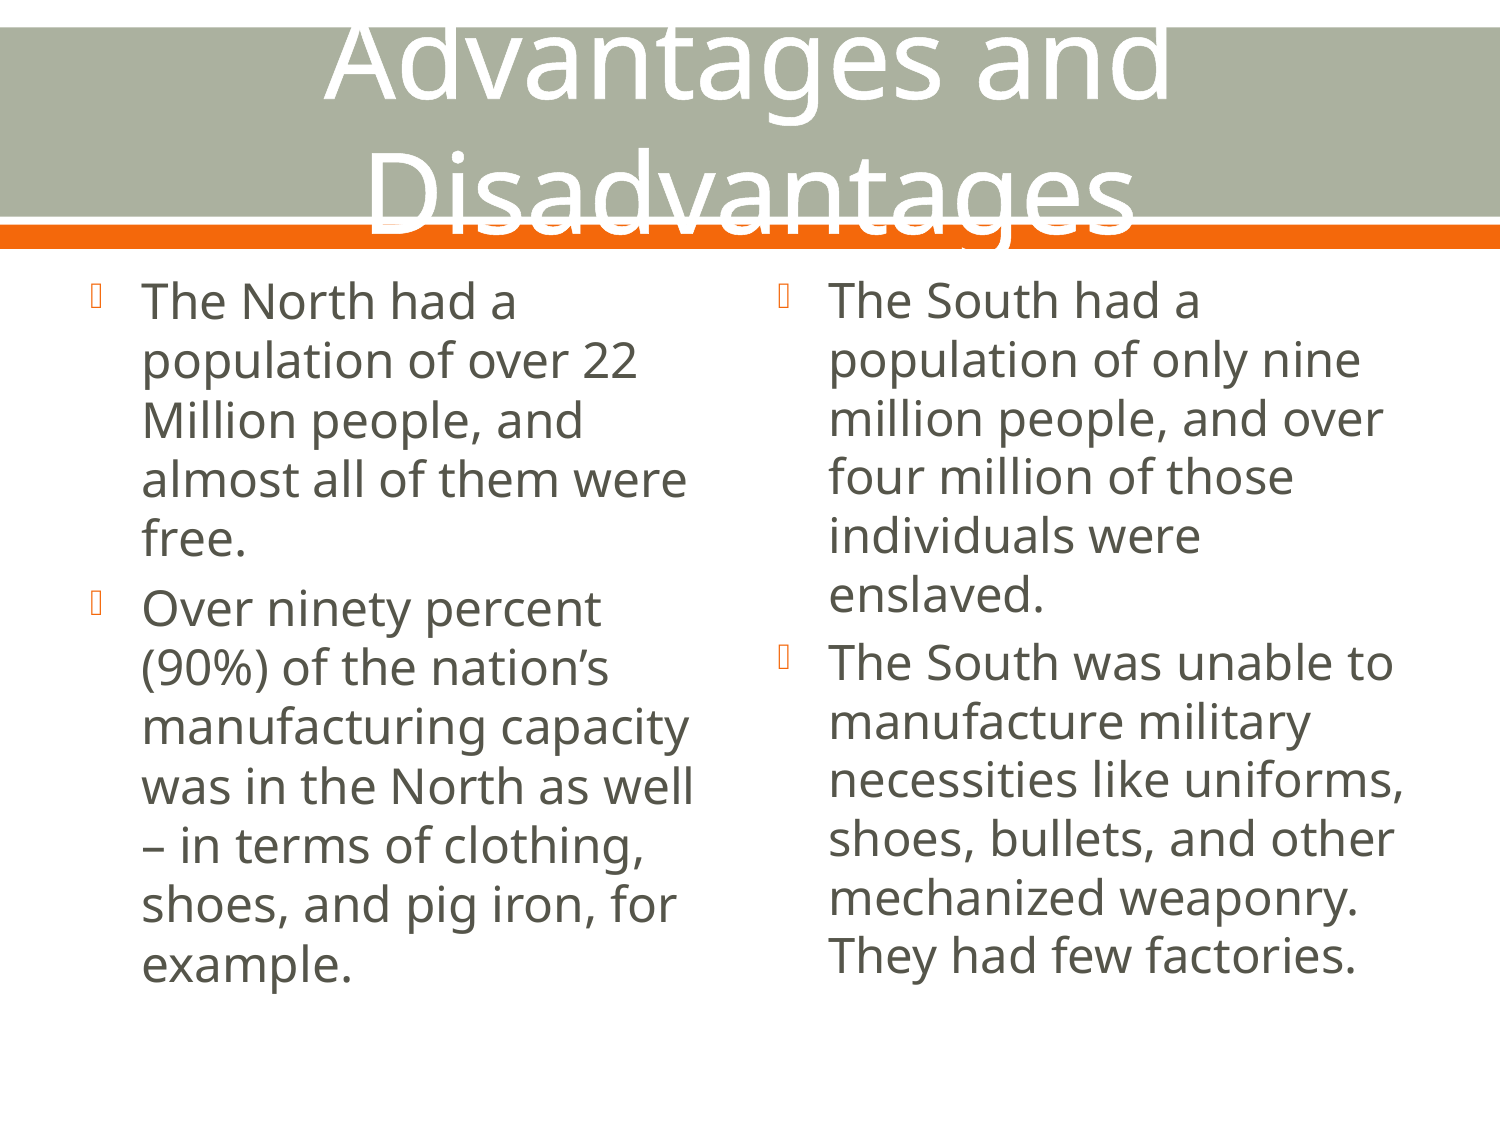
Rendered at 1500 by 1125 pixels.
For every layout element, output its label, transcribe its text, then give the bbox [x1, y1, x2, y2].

list The South had a population of only nine million people, and over four million of those individuals were enslaved. The South was unable to manufacture military necessities like uniforms, shoes, bullets, and other mechanized weaponry. They had few factories. [762, 262, 1425, 1005]
title Advantages and Disadvantages [75, 29, 1425, 213]
list The North had a population of over 22 Million people, and almost all of them were free. Over ninety percent (90%) of the nation’s manufacturing capacity was in the North as well – in terms of clothing, shoes, and pig iron, for example. [75, 262, 738, 1005]
